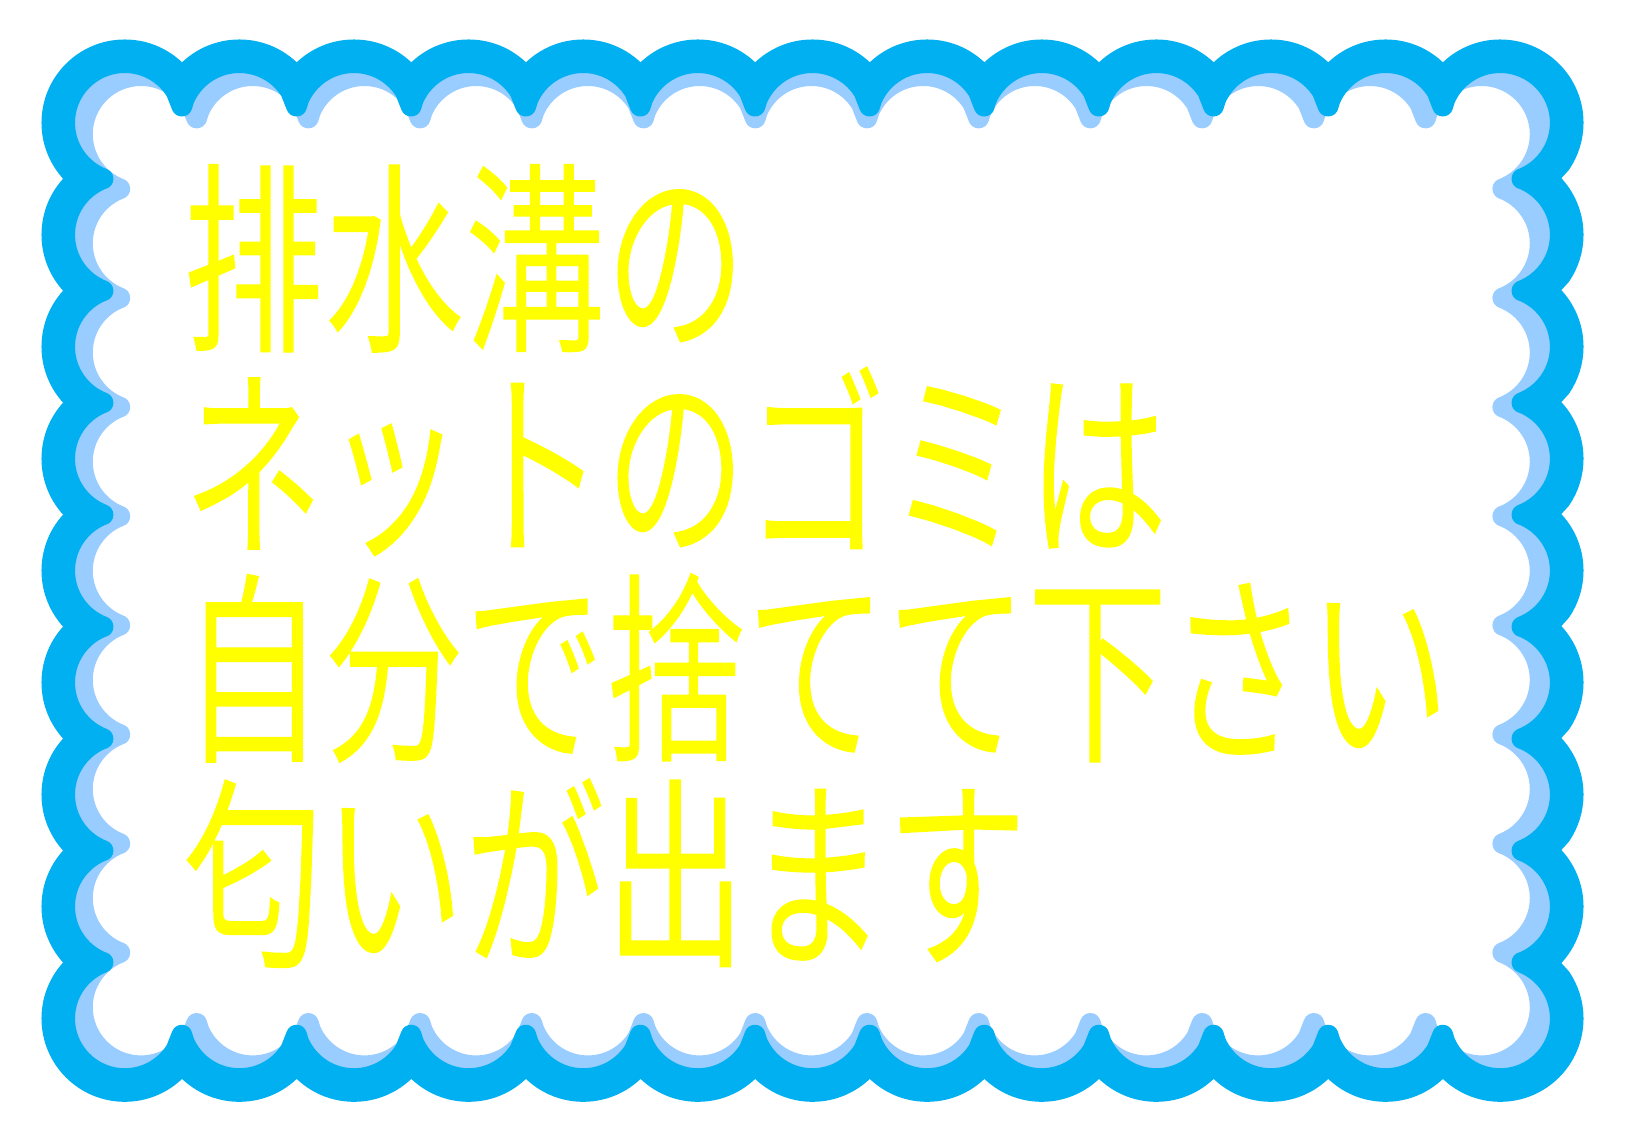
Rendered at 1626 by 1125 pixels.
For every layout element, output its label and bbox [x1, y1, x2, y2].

text_box [68, 65, 167, 176]
text_box [413, 1021, 520, 1076]
text_box [186, 65, 285, 121]
text_box [1224, 65, 1324, 121]
text_box [413, 65, 520, 121]
text_box [68, 965, 168, 1076]
text_box [1459, 65, 1555, 1076]
text_box [1106, 65, 1210, 121]
text_box [525, 1021, 985, 1076]
text_box [526, 65, 985, 121]
text_box [186, 1021, 286, 1076]
text_box [49, 47, 1576, 1094]
text_box [1342, 65, 1437, 121]
text_box [1225, 1021, 1324, 1076]
text_box [988, 1021, 1097, 1076]
text_box [67, 176, 122, 964]
text_box [1343, 1021, 1437, 1076]
text_box [988, 65, 1097, 121]
text_box [300, 65, 403, 121]
text_box [300, 1021, 403, 1076]
text_box [1106, 1021, 1210, 1076]
